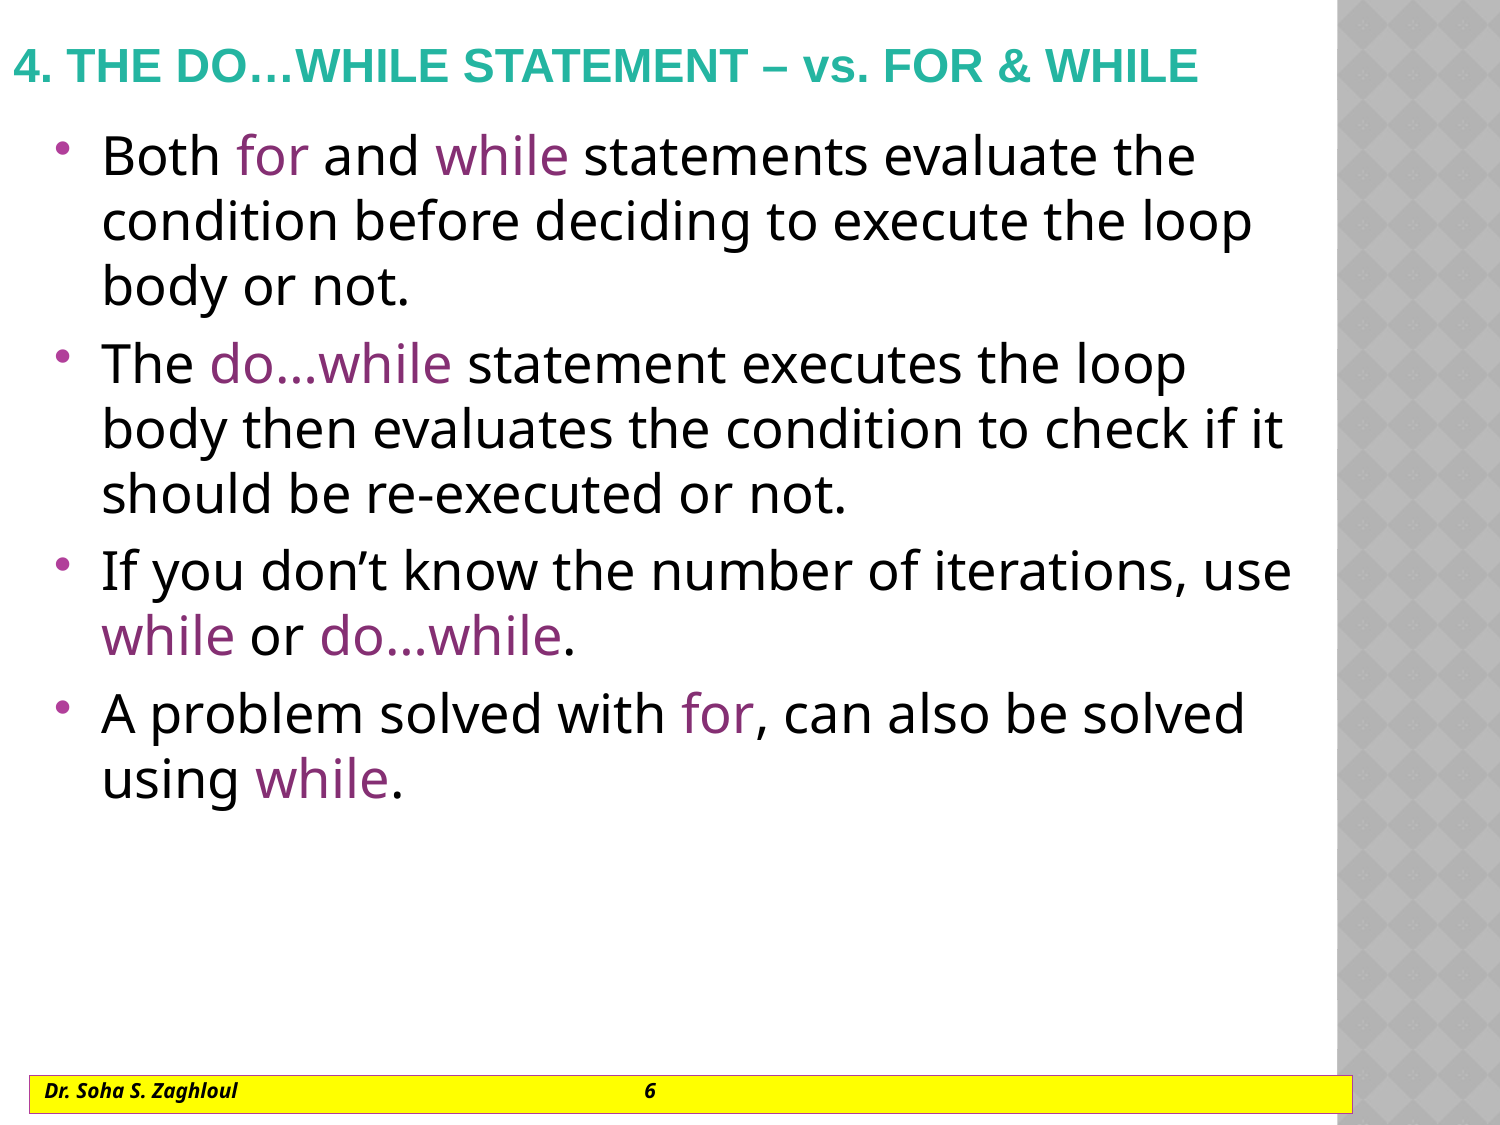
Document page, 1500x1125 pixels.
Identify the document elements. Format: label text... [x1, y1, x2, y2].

list Both for and while statements evaluate the condition before deciding to execute the loop body or not. The do…while statement executes the loop body then evaluates the condition to check if it should be re-executed or not. If you don’t know the number of iterations, use while or do…while. A problem solved with for, can also be solved using while. [41, 113, 1341, 1059]
text_box Dr. Soha S. Zaghloul 6 [29, 1075, 1353, 1114]
title 4. The DO…WHILE STATEMENT – vs. for & while [5, 19, 1341, 93]
